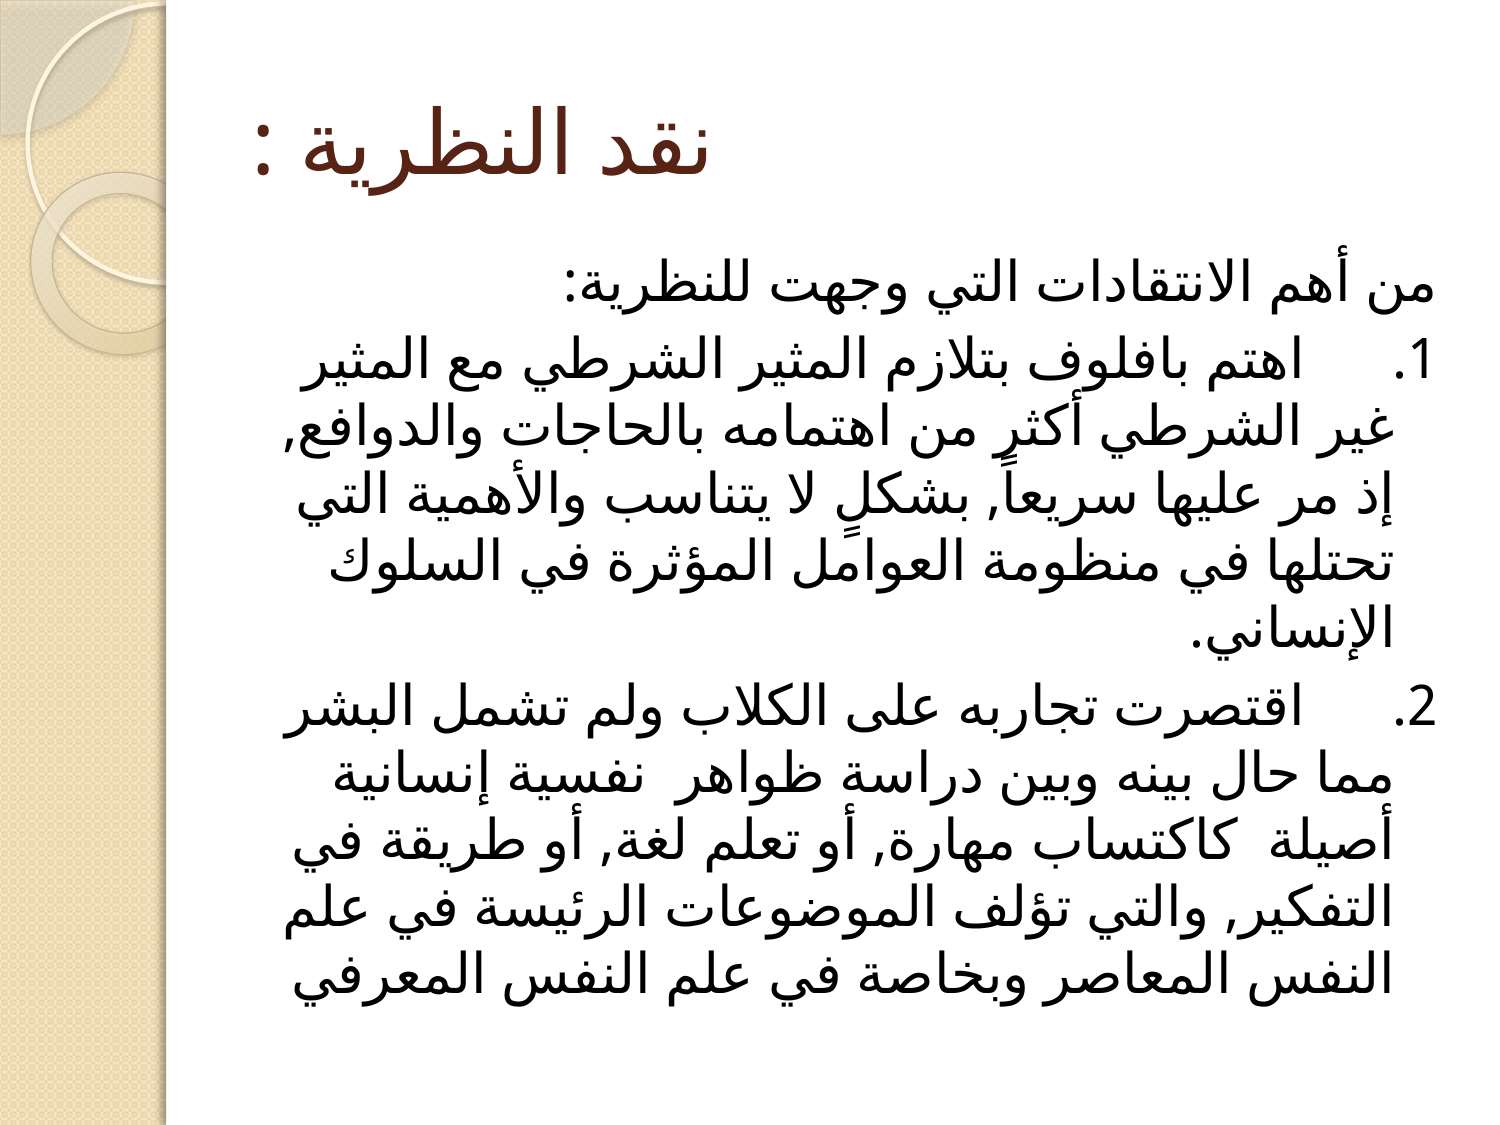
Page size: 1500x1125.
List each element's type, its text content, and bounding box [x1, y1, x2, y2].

list من أهم الانتقادات التي وجهت للنظرية: 1. اهتم بافلوف بتلازم المثير الشرطي مع المثير غير الشرطي أكثر من اهتمامه بالحاجات والدوافع, إذ مر عليها سريعاً, بشكلٍ لا يتناسب والأهمية التي تحتلها في منظومة العوامل المؤثرة في السلوك الإنساني. 2. اقتصرت تجاربه على الكلاب ولم تشمل البشر مما حال بينه وبين دراسة ظواهر نفسية إنسانية أصيلة كاكتساب مهارة, أو تعلم لغة, أو طريقة في التفكير, والتي تؤلف الموضوعات الرئيسة في علم النفس المعاصر وبخاصة في علم النفس المعرفي [235, 237, 1466, 1025]
title نقد النظرية : [235, 45, 1466, 233]
